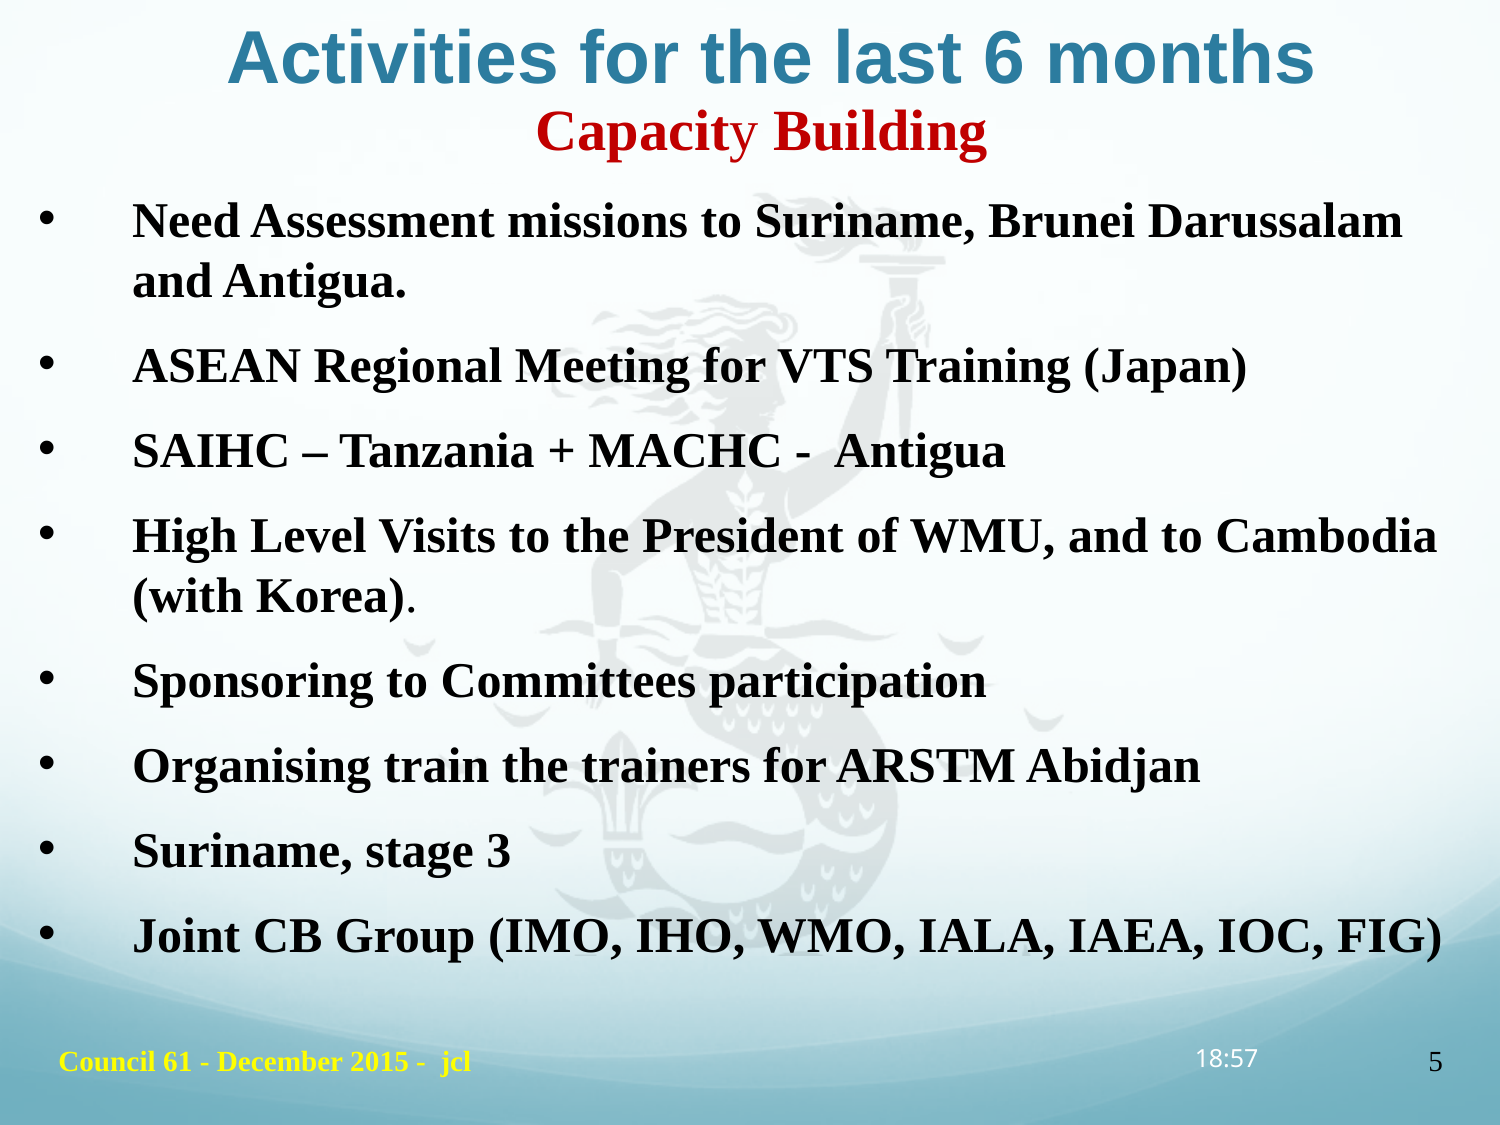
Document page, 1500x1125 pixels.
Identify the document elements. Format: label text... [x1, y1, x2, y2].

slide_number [923, 1029, 1274, 1090]
footer Council 61 - December 2015 - jcl [43, 1029, 838, 1090]
text_box Capacity Building Need Assessment missions to Suriname, Brunei Darussalam and Antigua. ASEAN Regional Meeting for VTS Training (Japan) SAIHC – Tanzania + MACHC - Antigua High Level Visits to the President of WMU, and to Cambodia (with Korea). Sponsoring to Committees participation Organising train the trainers for ARSTM Abidjan Suriname, stage 3 Joint CB Group (IMO, IHO, WMO, IALA, IAEA, IOC, FIG) [23, 84, 1500, 970]
title Activities for the last 6 months [43, 0, 1500, 84]
slide_number 5 [1295, 1029, 1459, 1090]
